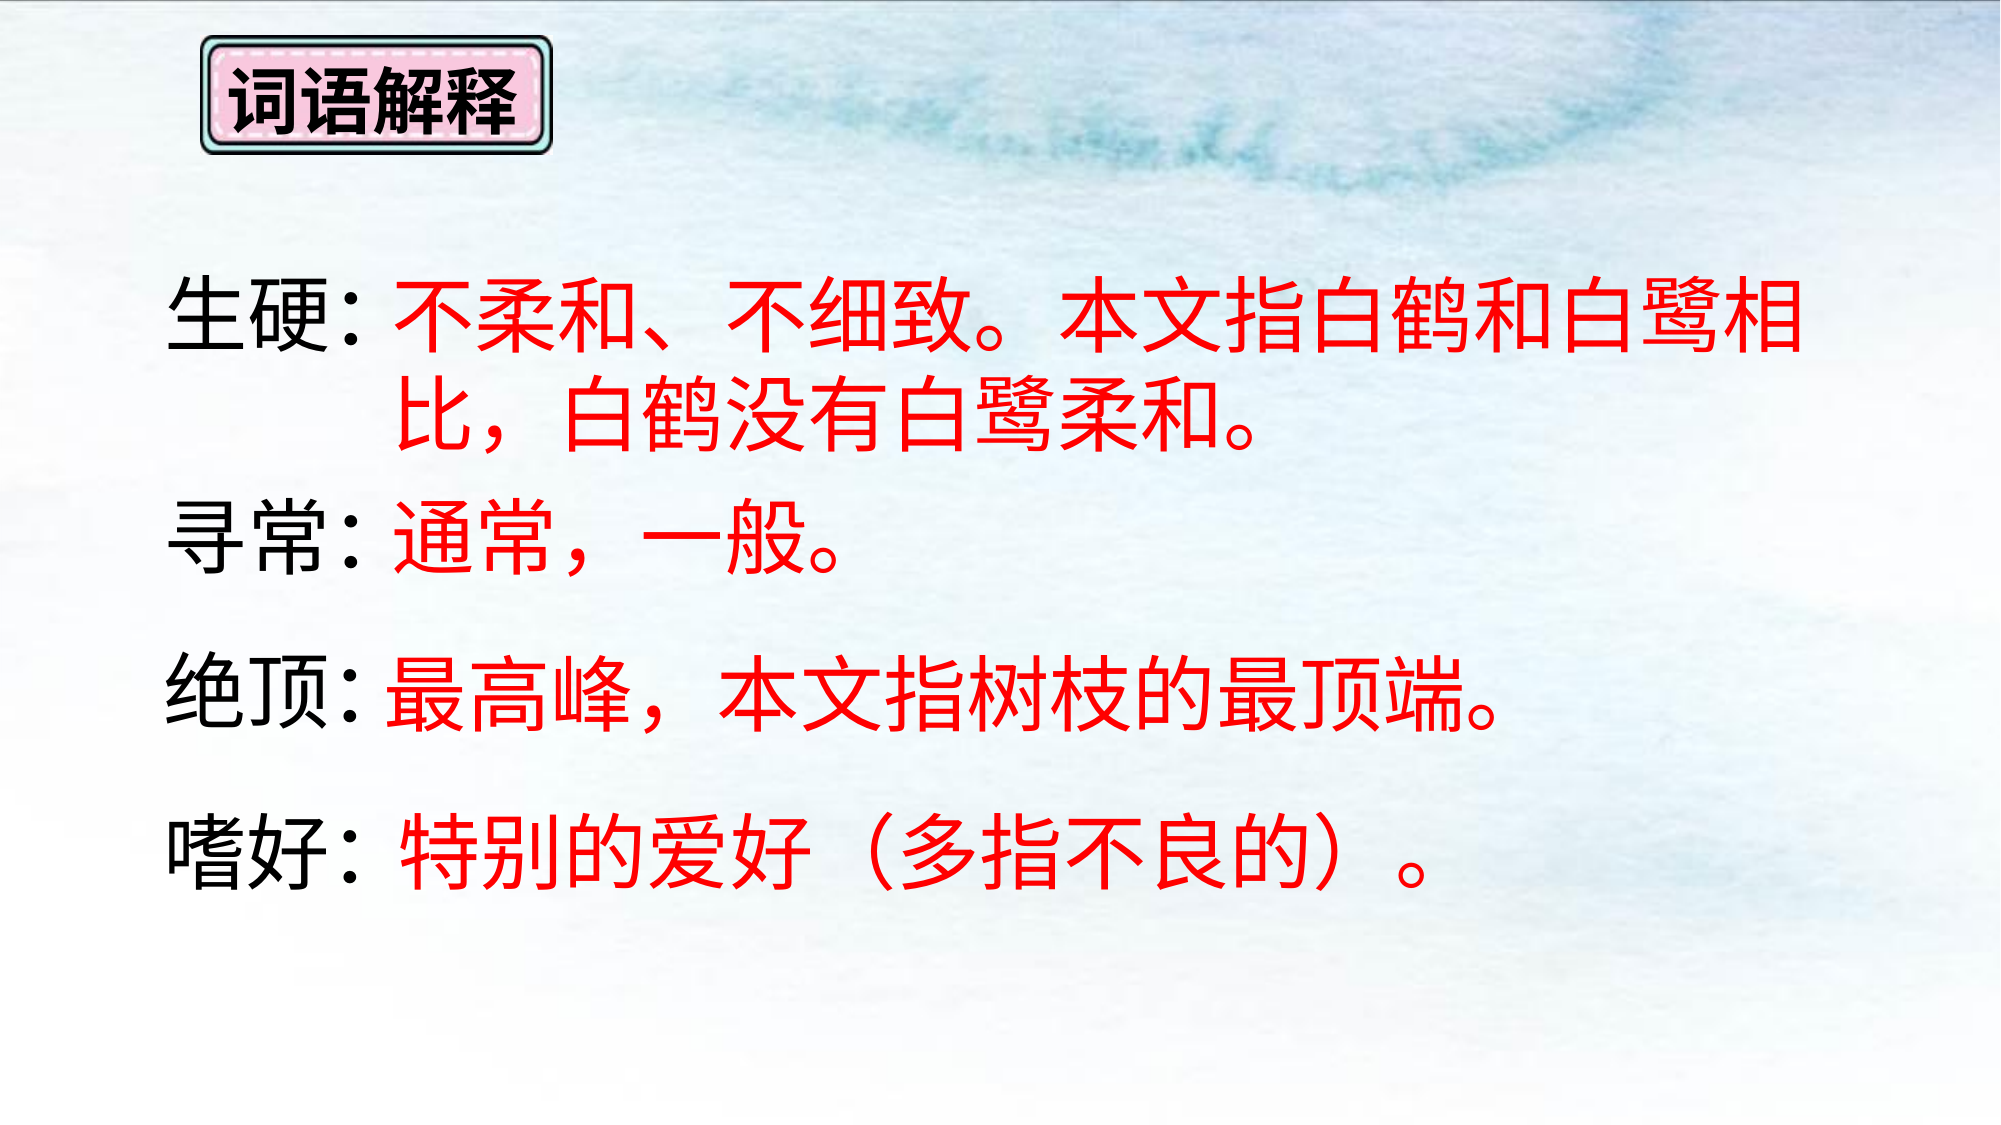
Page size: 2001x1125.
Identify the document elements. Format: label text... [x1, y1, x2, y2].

text_box 最高峰，本文指树枝的最顶端。 [369, 634, 1882, 750]
text_box 寻常： [149, 477, 376, 593]
picture [0, 0, 2001, 1125]
text_box 特别的爱好（多指不良的）。 [382, 792, 1895, 908]
text_box 通常，一般。 [376, 477, 1889, 593]
text_box 生硬： [149, 254, 457, 370]
text_box 嗜好： [148, 792, 382, 908]
text_box 不柔和、不细致。本文指白鹤和白鹭相比，白鹤没有白鹭柔和。 [376, 255, 1889, 470]
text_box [199, 35, 554, 155]
text_box 绝顶： [148, 631, 456, 747]
